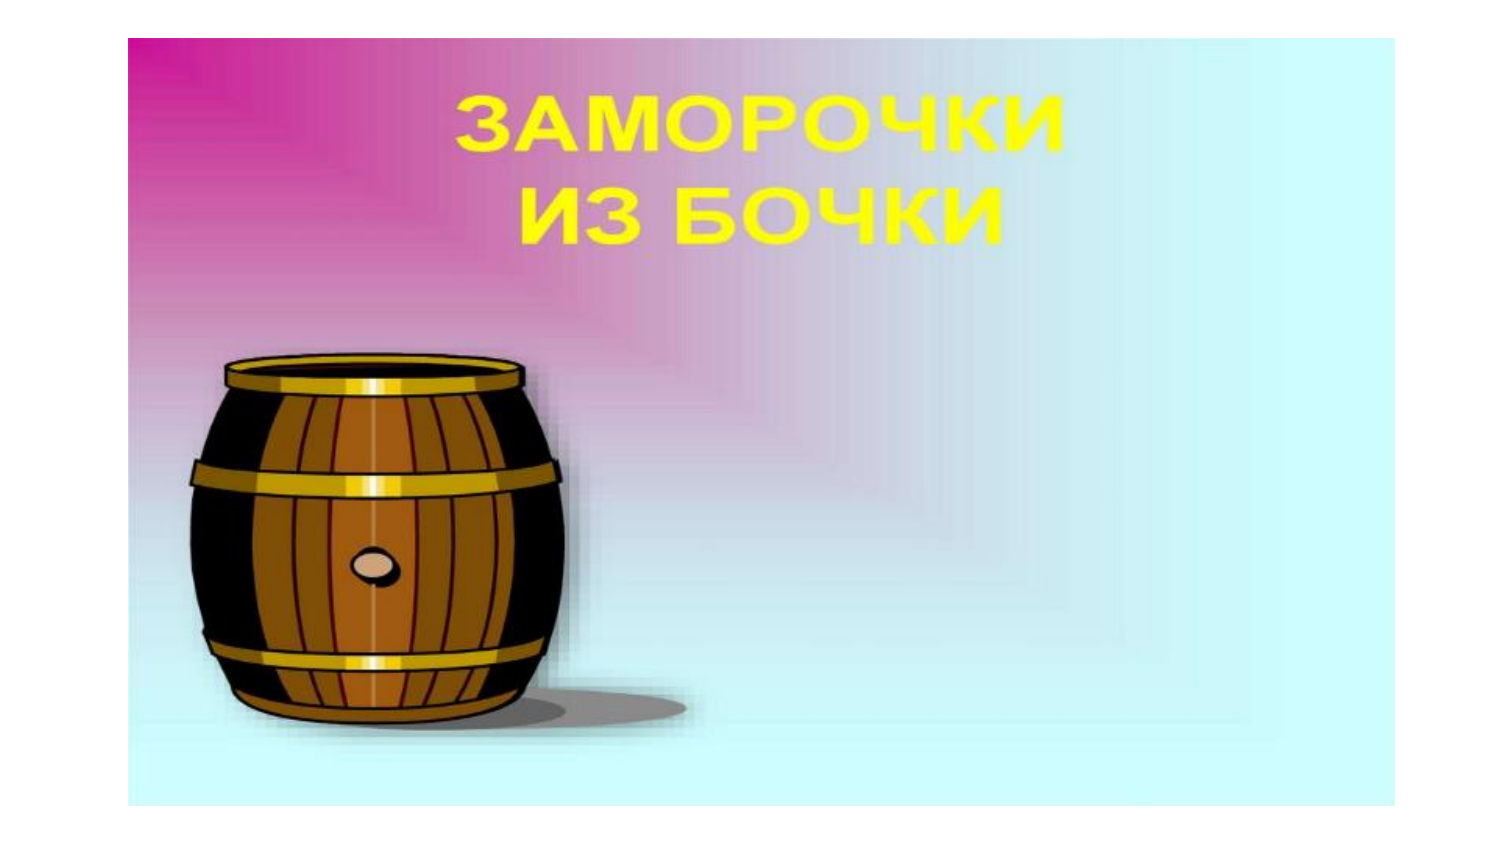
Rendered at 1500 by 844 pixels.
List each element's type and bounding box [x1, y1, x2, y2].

picture [128, 38, 1395, 806]
